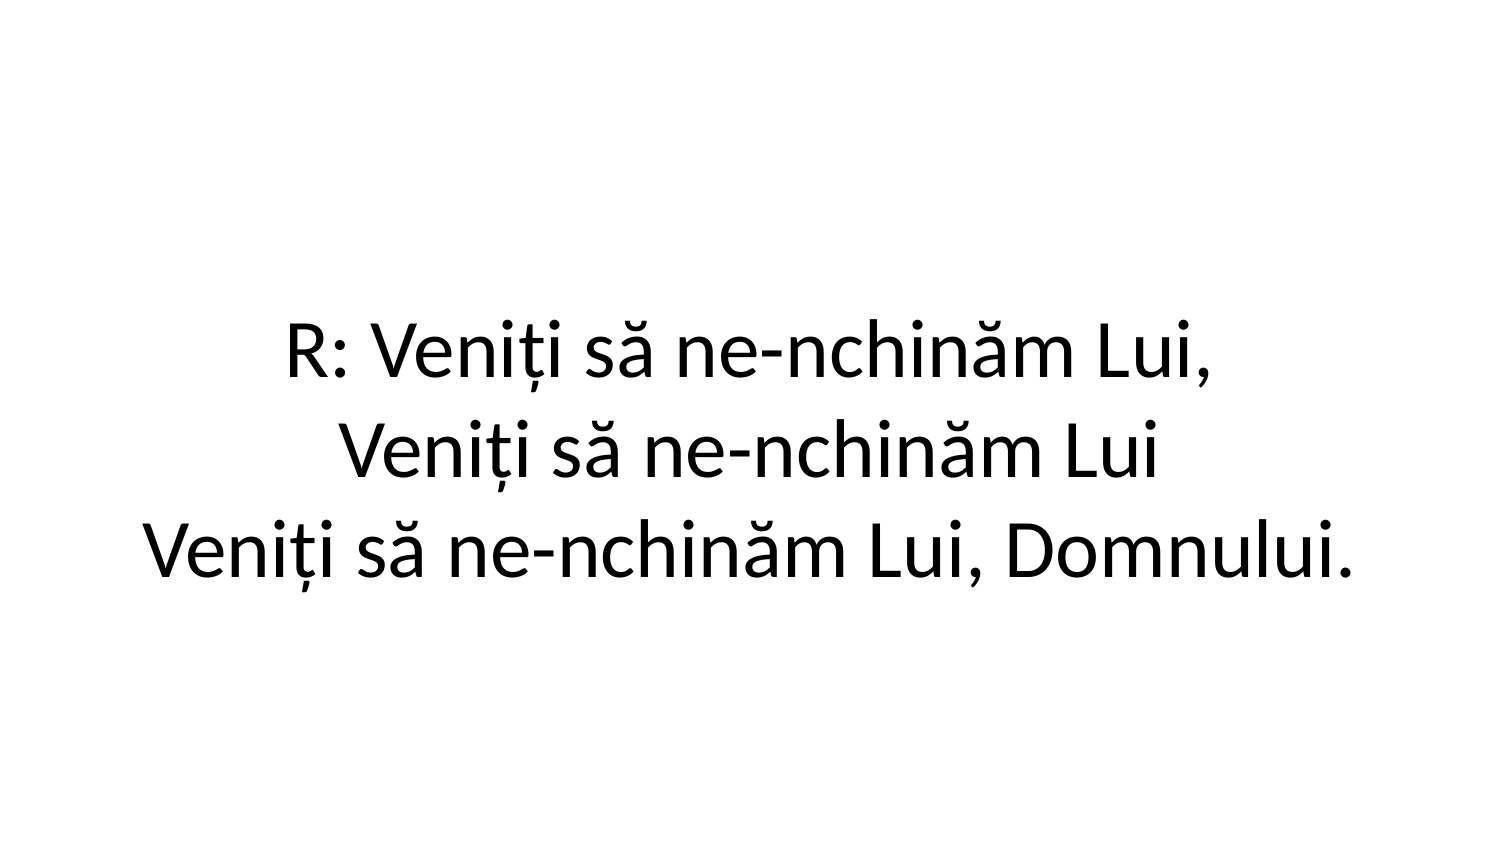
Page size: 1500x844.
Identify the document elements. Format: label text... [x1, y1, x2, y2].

text_box R: Veniți să ne-nchinăm Lui, Veniți să ne-nchinăm Lui Veniți să ne-nchinăm Lui, Domnului. [127, 242, 1373, 602]
